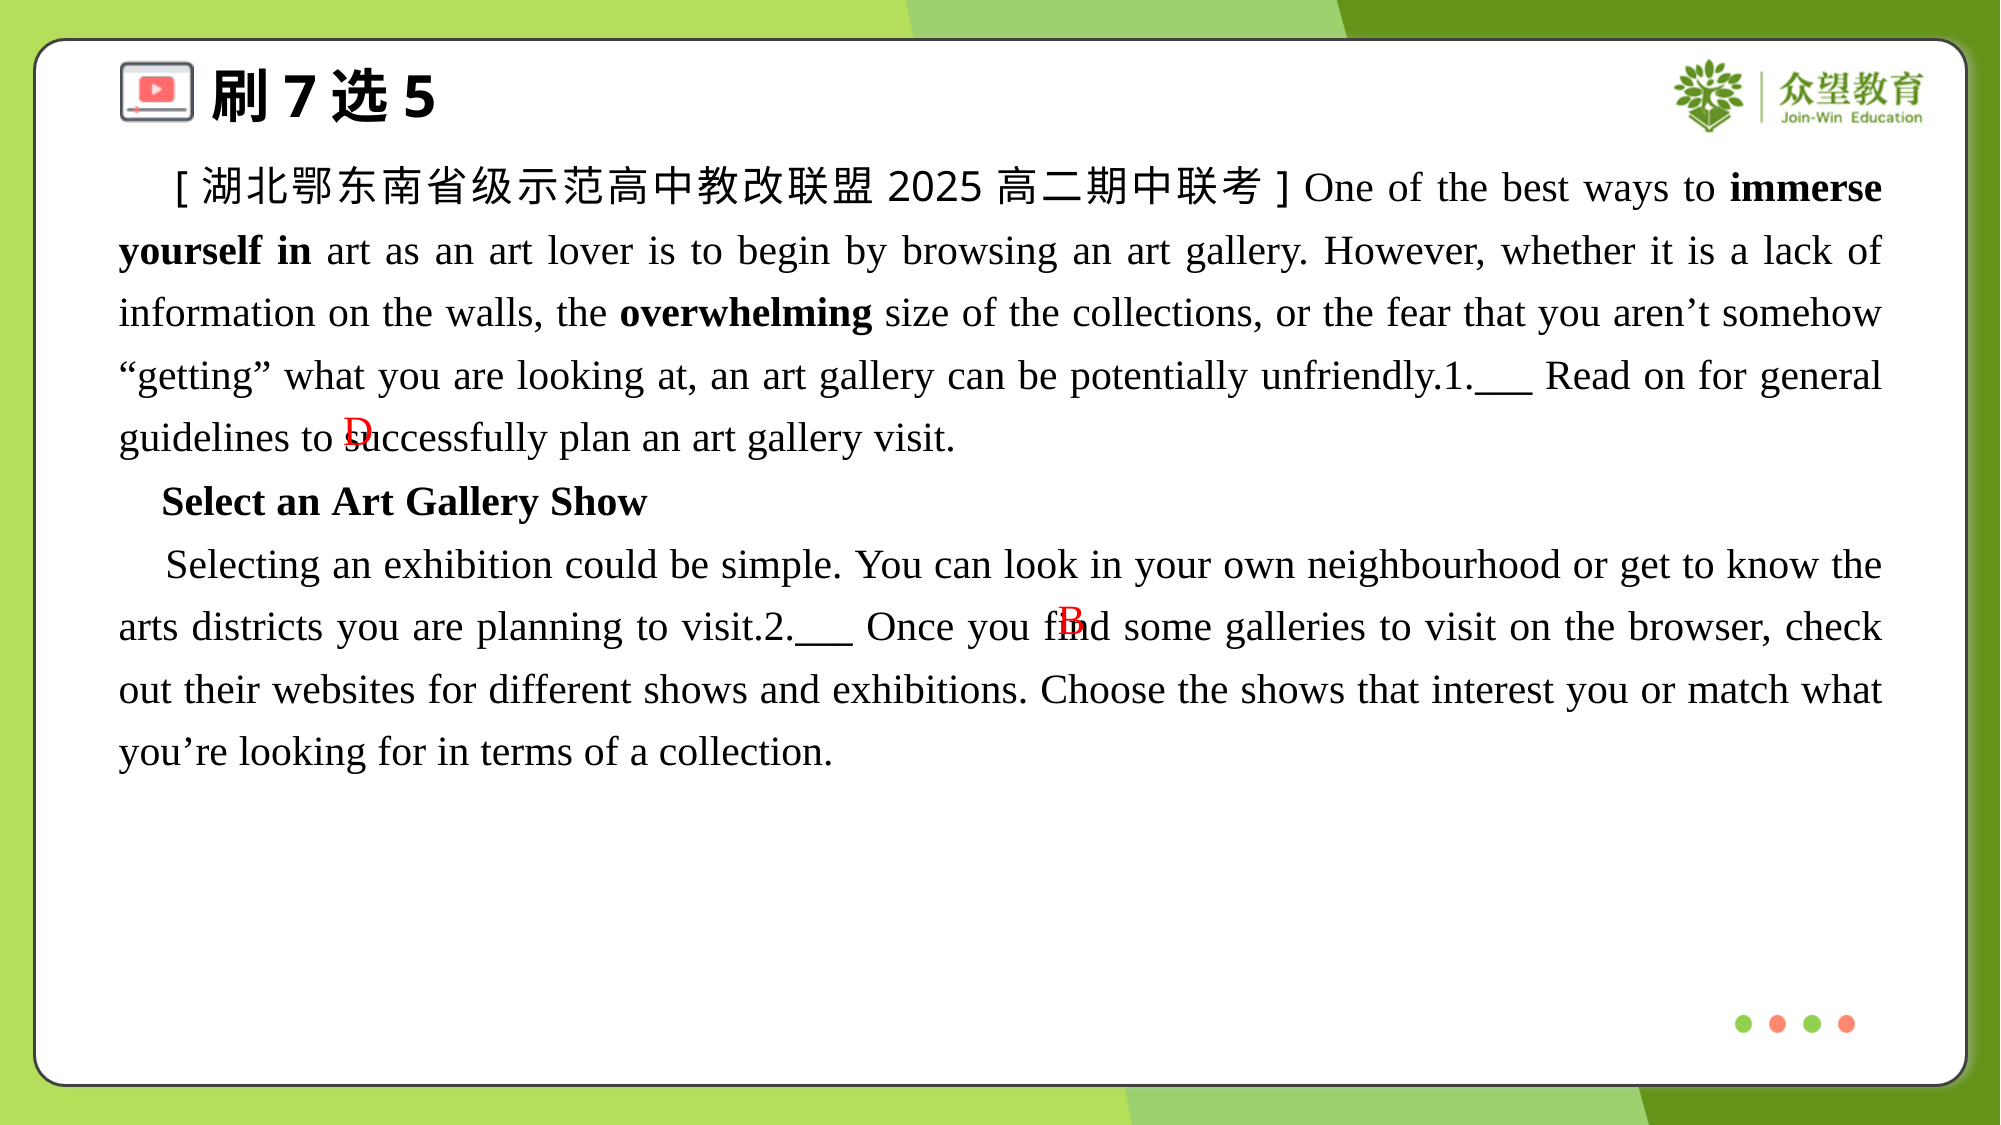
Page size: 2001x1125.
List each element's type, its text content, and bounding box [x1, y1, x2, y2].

text_box [湖北鄂东南省级示范高中教改联盟2025高二期中联考] One of the best ways to immerse yourself in art as an art lover is to begin by browsing an art gallery. However, whether it is a lack of information on the walls, the overwhelming size of the collections, or the fear that you aren’t somehow “getting” what you are looking at, an art gallery can be potentially unfriendly.1.___ Read on for general guidelines to successfully plan an art gallery visit. [118, 147, 1883, 455]
picture [0, 0, 2000, 1125]
text_box Select an Art Gallery Show Selecting an exhibition could be simple. You can look in your own neighbourhood or get to know the arts districts you are planning to visit.2.___ Once you find some galleries to visit on the browser, check out their websites for different shows and exhibitions. Choose the shows that interest you or match what you’re looking for in terms of a collection. [118, 461, 1883, 769]
text_box B [1052, 580, 1091, 638]
text_box D [338, 391, 378, 449]
